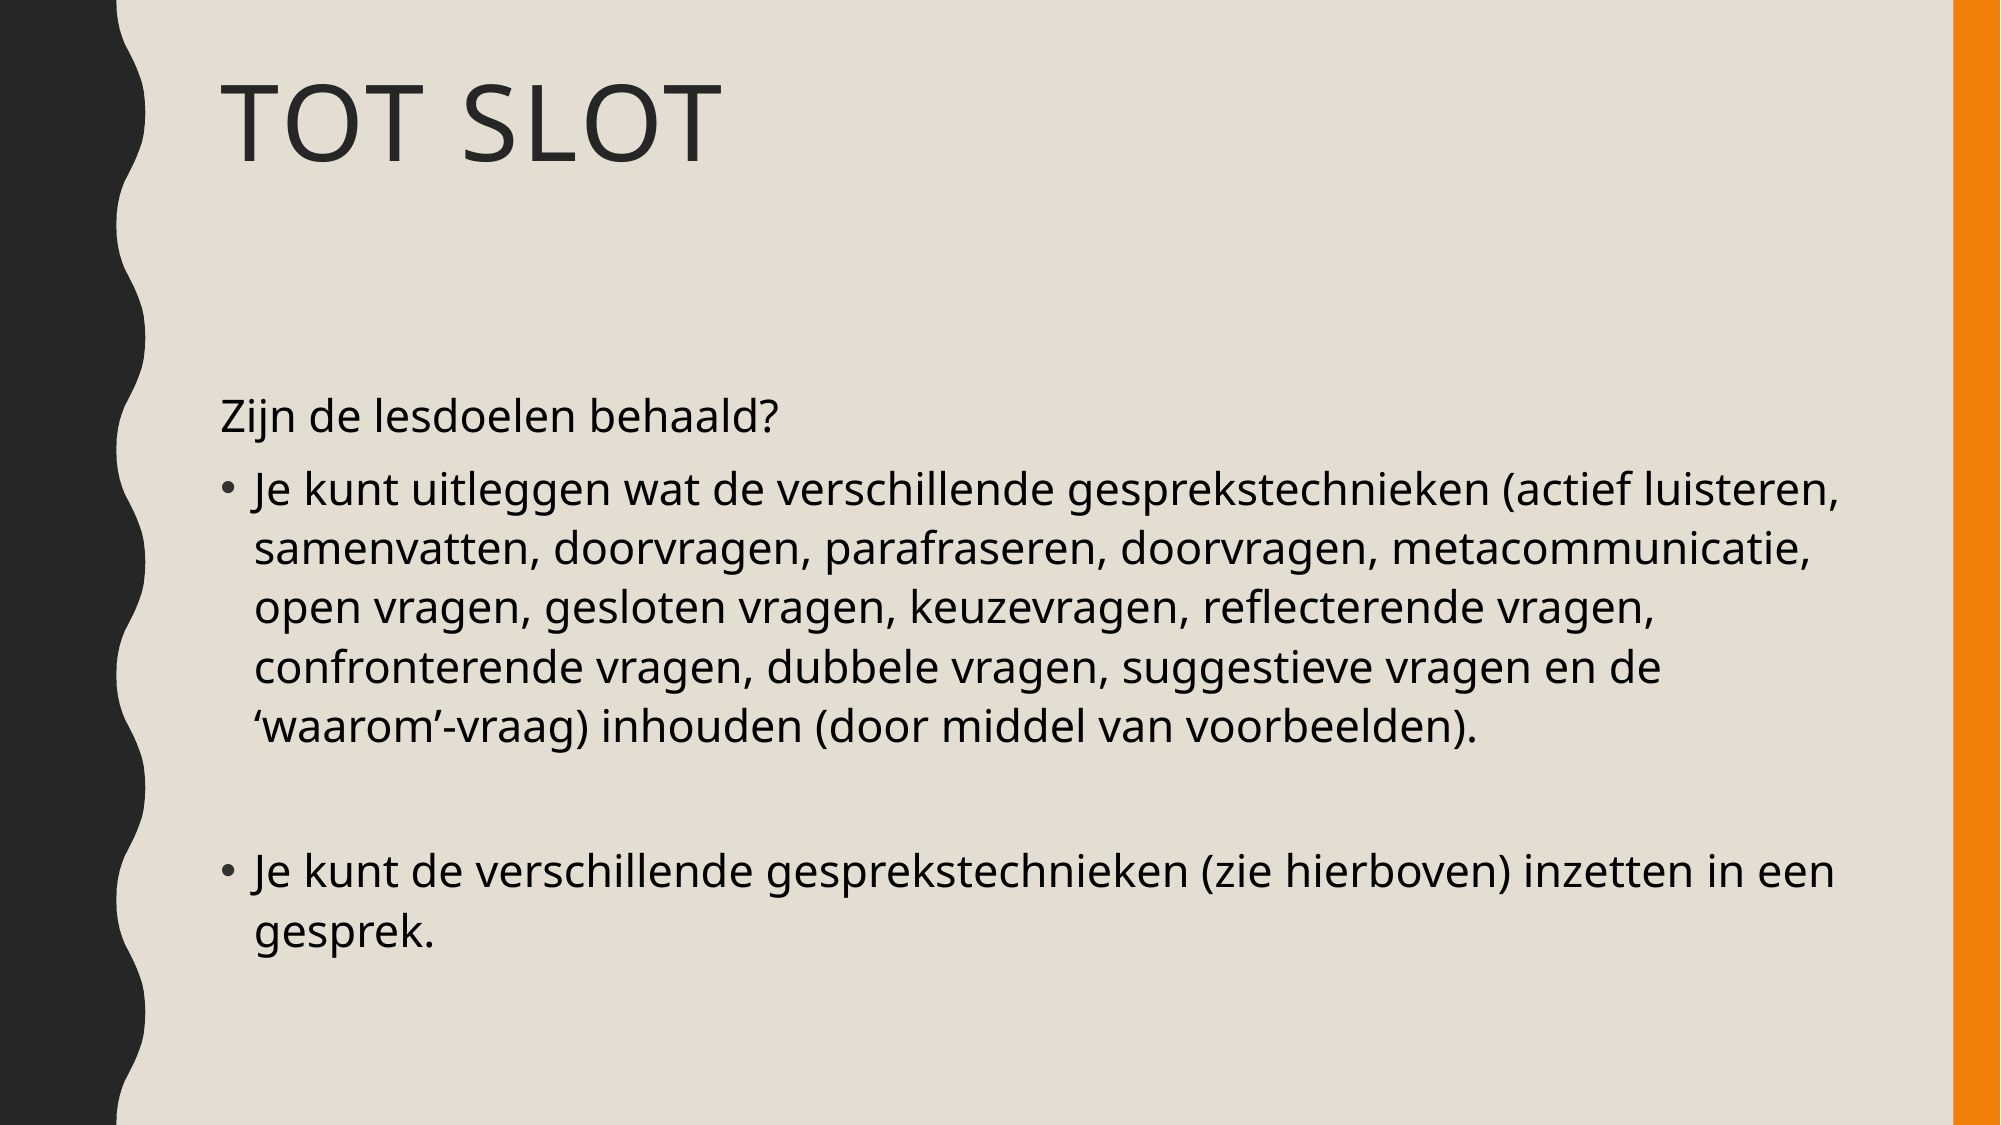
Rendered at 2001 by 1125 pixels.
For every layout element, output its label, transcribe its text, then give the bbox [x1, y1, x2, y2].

title Tot slot [205, 62, 1875, 308]
list Zijn de lesdoelen behaald? Je kunt uitleggen wat de verschillende gesprekstechnieken (actief luisteren, samenvatten, doorvragen, parafraseren, doorvragen, metacommunicatie, open vragen, gesloten vragen, keuzevragen, reflecterende vragen, confronterende vragen, dubbele vragen, suggestieve vragen en de ‘waarom’-vraag) inhouden (door middel van voorbeelden). Je kunt de verschillende gesprekstechnieken (zie hierboven) inzetten in een gesprek. [205, 375, 1875, 1009]
